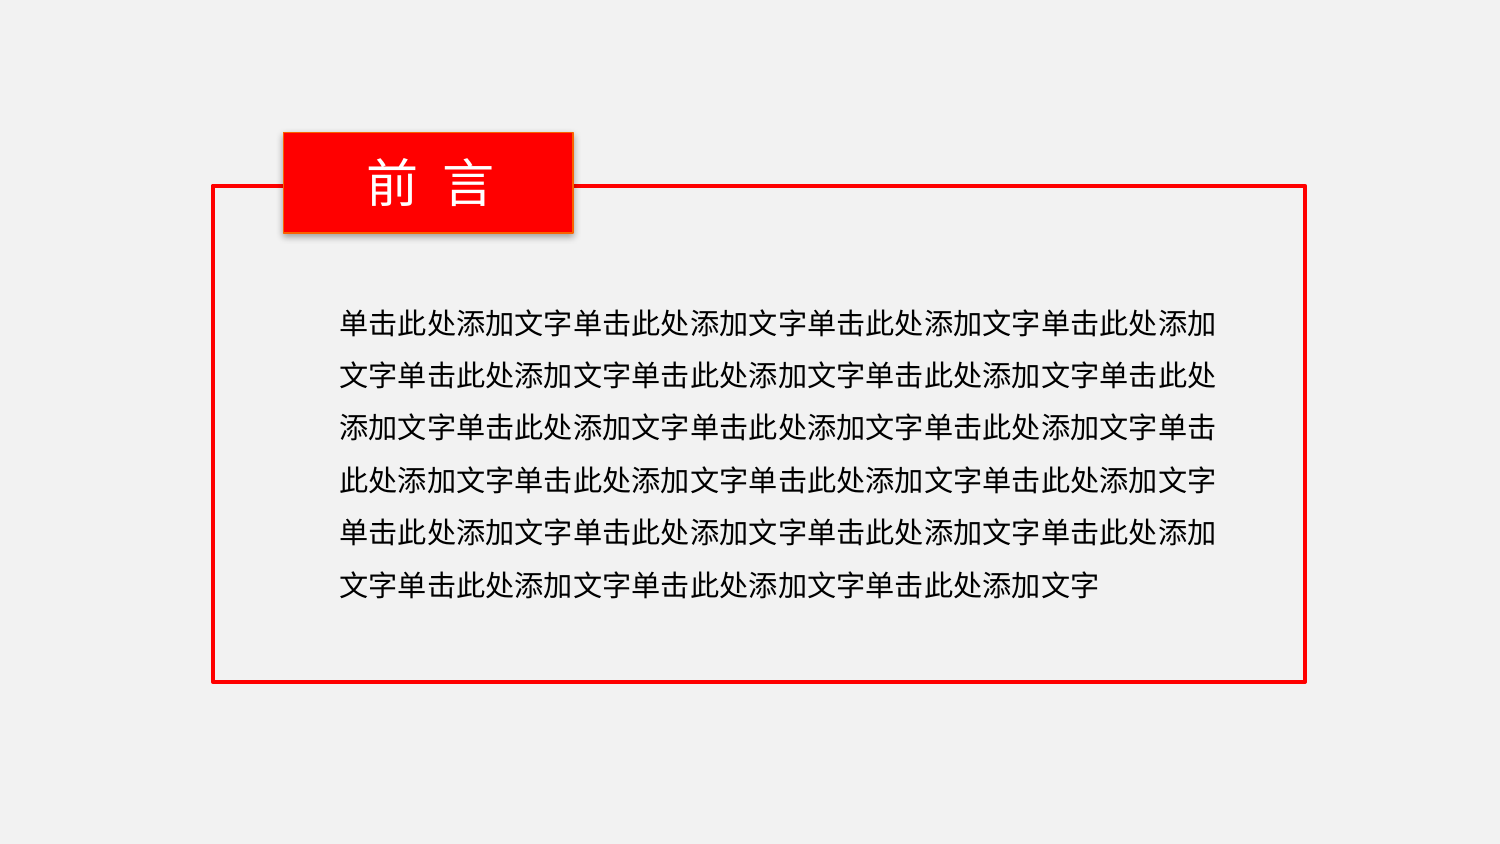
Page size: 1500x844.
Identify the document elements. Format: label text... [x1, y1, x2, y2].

text_box 前 言 [351, 142, 510, 221]
text_box [283, 132, 574, 234]
text_box 单击此处添加文字单击此处添加文字单击此处添加文字单击此处添加文字单击此处添加文字单击此处添加文字单击此处添加文字单击此处添加文字单击此处添加文字单击此处添加文字单击此处添加文字单击此处添加文字单击此处添加文字单击此处添加文字单击此处添加文字单击此处添加文字单击此处添加文字单击此处添加文字单击此处添加文字单击此处添加文字单击此处添加文字单击此处添加文字 [324, 280, 1258, 610]
text_box [211, 184, 1307, 684]
